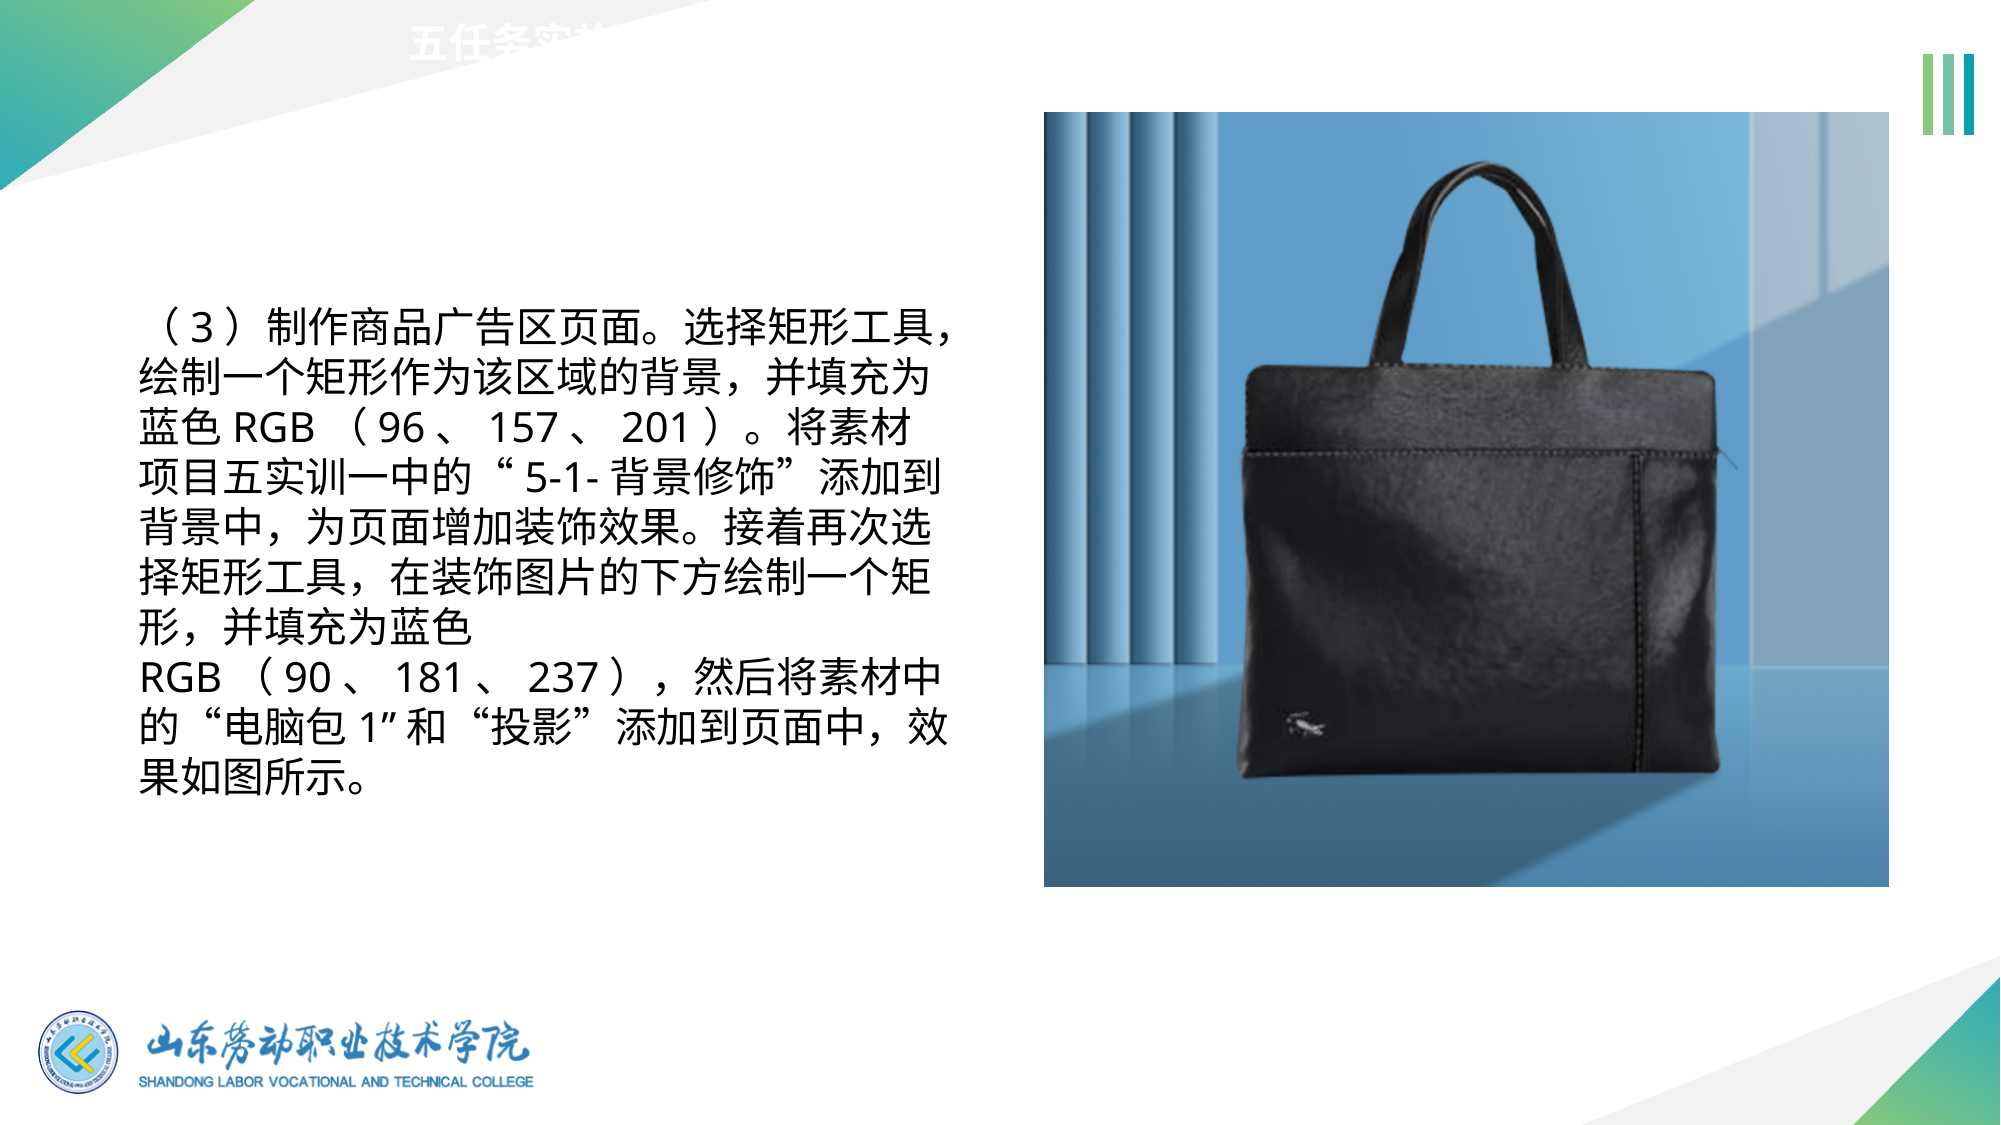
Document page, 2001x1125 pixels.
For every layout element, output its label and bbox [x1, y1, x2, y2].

text_box [1928, 54, 1969, 136]
text_box [0, 0, 2000, 1125]
picture [1044, 112, 1889, 888]
picture [38, 1010, 550, 1094]
